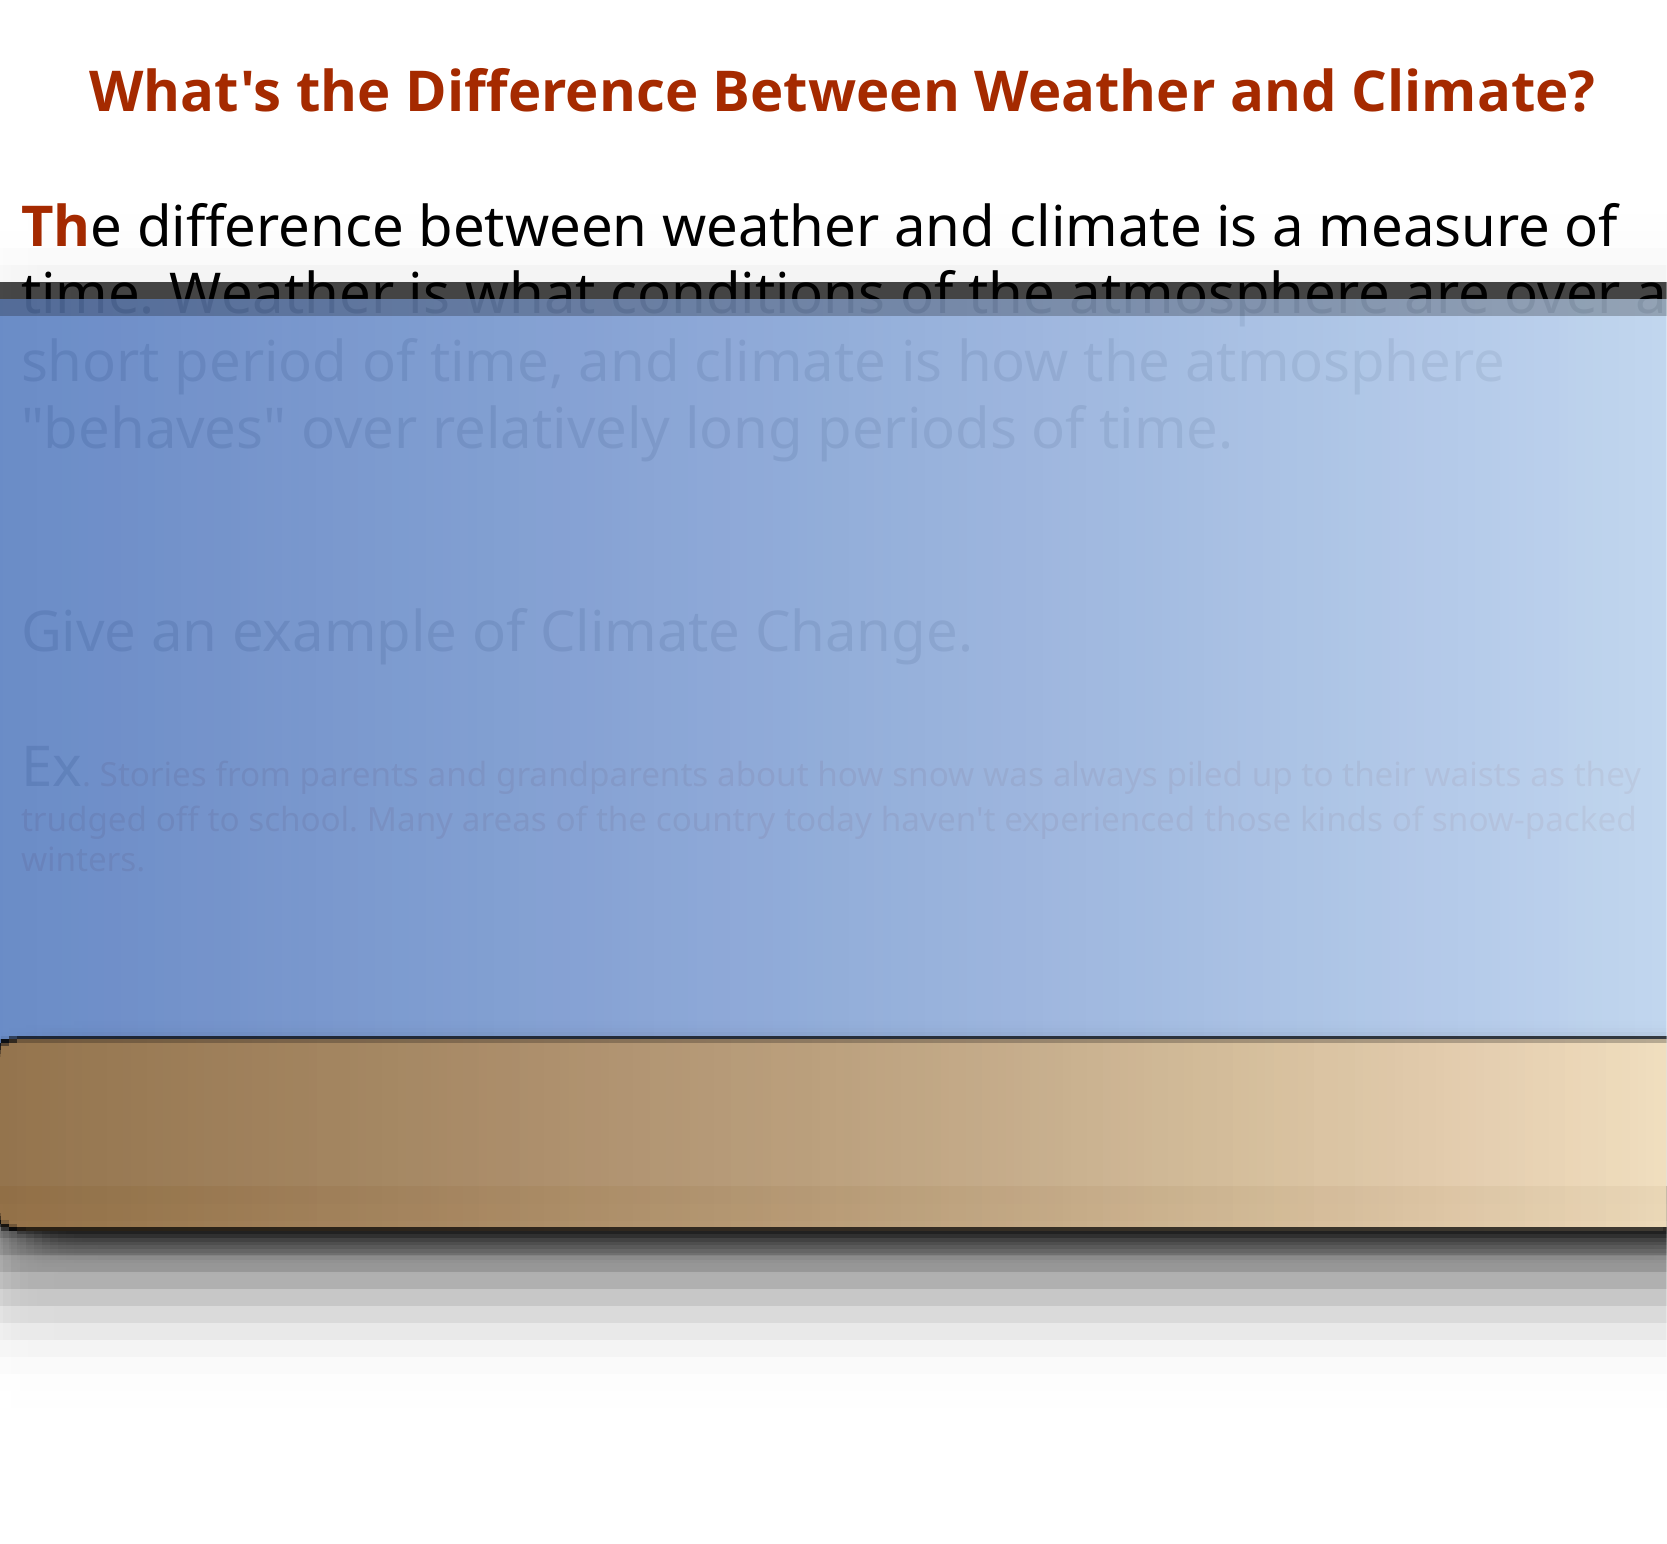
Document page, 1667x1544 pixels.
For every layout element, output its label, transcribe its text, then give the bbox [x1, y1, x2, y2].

picture [0, 197, 1667, 1443]
text_box What's the Difference Between Weather and Climate? The difference between weather and climate is a measure of time. Weather is what conditions of the atmosphere are over a short period of time, and climate is how the atmosphere "behaves" over relatively long periods of time. Give an example of Climate Change. Ex. Stories from parents and grandparents about how snow was always piled up to their waists as they trudged off to school. Many areas of the country today haven't experienced those kinds of snow-packed winters. [6, 47, 1667, 196]
